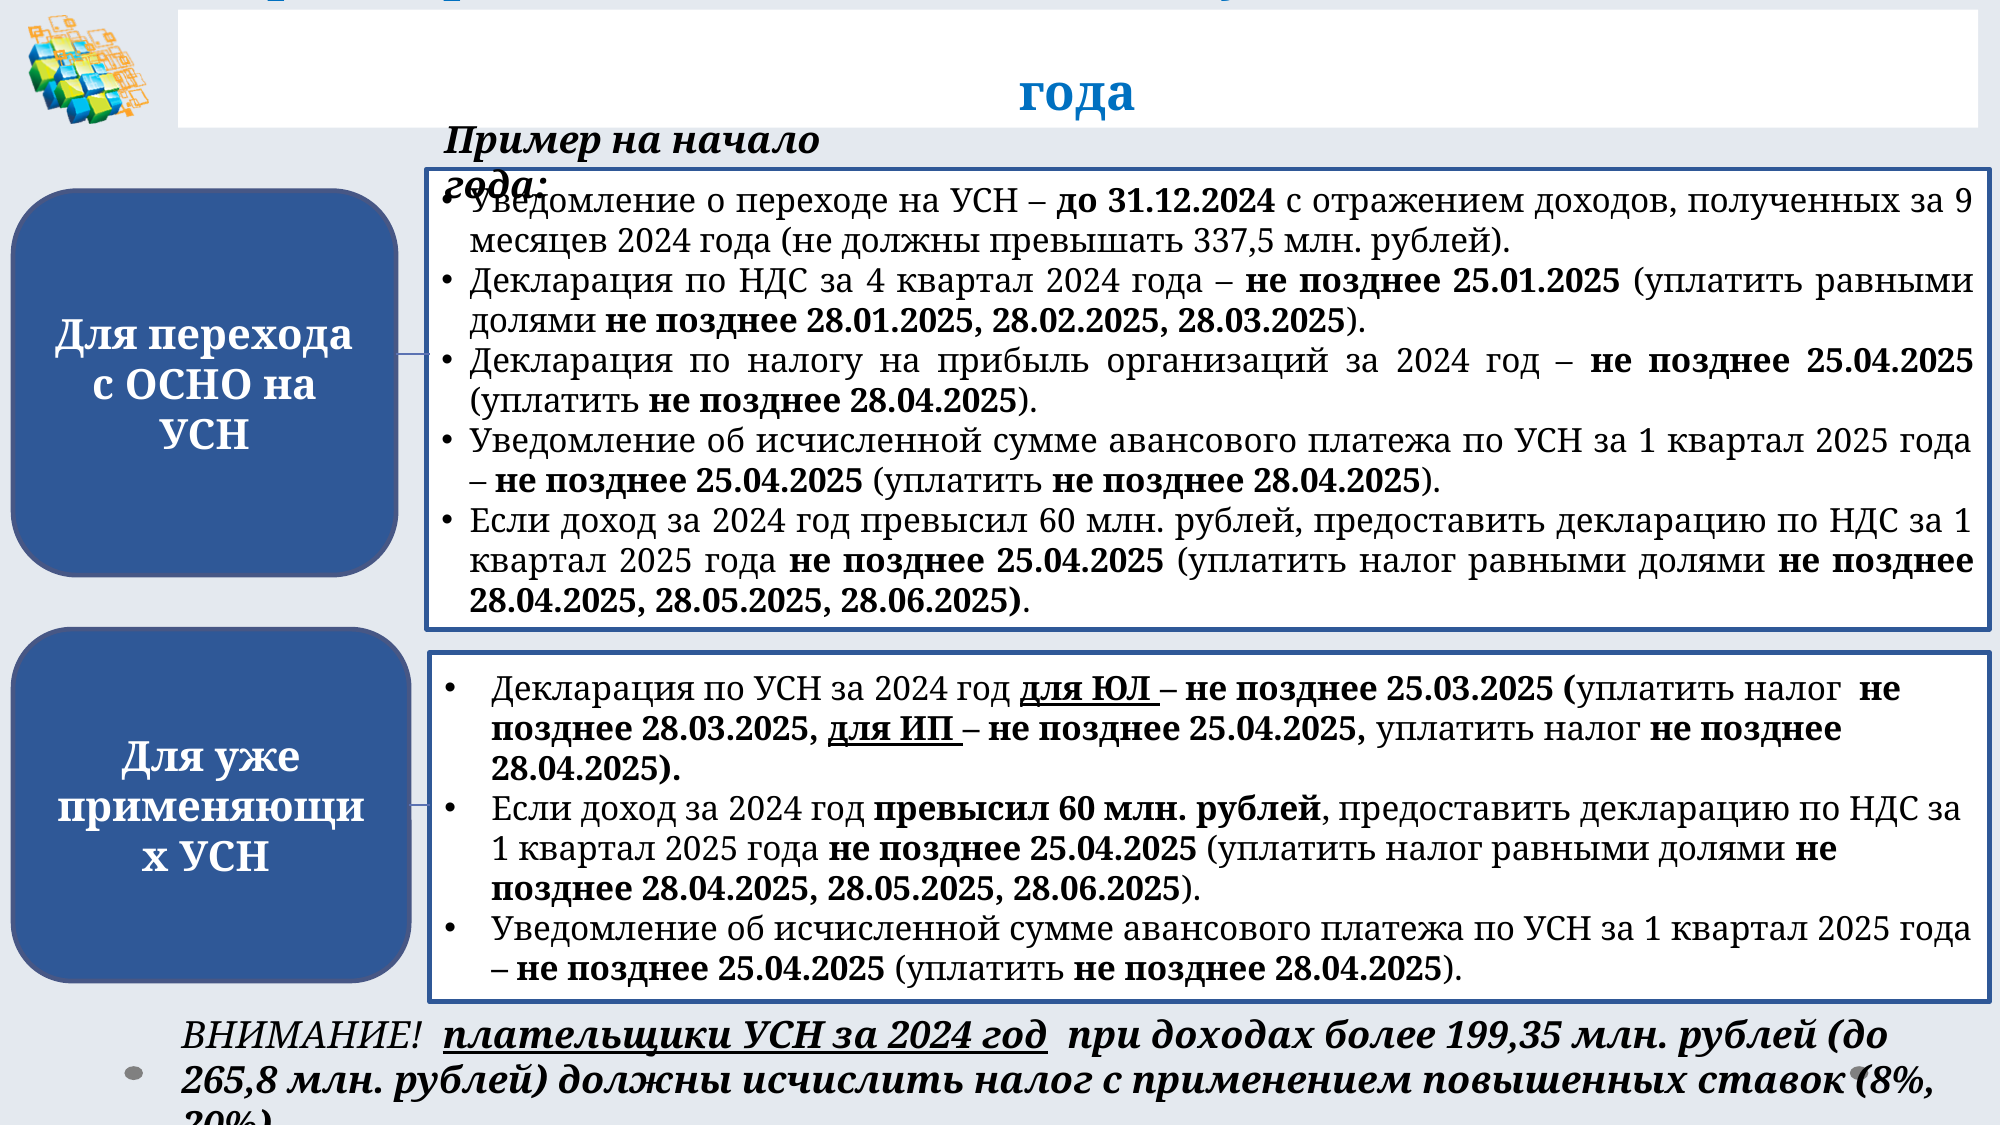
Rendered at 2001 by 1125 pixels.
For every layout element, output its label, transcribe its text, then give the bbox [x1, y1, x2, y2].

text_box Декларация по УСН за 2024 год для ЮЛ – не позднее 25.03.2025 (уплатить налог не позднее 28.03.2025, для ИП – не позднее 25.04.2025, уплатить налог не позднее 28.04.2025). Если доход за 2024 год превысил 60 млн. рублей, предоставить декларацию по НДС за 1 квартал 2025 года не позднее 25.04.2025 (уплатить налог равными долями не позднее 28.04.2025, 28.05.2025, 28.06.2025). Уведомление об исчисленной сумме авансового платежа по УСН за 1 квартал 2025 года – не позднее 25.04.2025 (уплатить не позднее 28.04.2025). [427, 650, 1992, 1004]
text_box Уведомление о переходе на УСН – до 31.12.2024 с отражением доходов, полученных за 9 месяцев 2024 года (не должны превышать 337,5 млн. рублей). Декларация по НДС за 4 квартал 2024 года – не позднее 25.01.2025 (уплатить равными долями не позднее 28.01.2025, 28.02.2025, 28.03.2025). Декларация по налогу на прибыль организаций за 2024 год – не позднее 25.04.2025 (уплатить не позднее 28.04.2025). Уведомление об исчисленной сумме авансового платежа по УСН за 1 квартал 2025 года – не позднее 25.04.2025 (уплатить не позднее 28.04.2025). Если доход за 2024 год превысил 60 млн. рублей, предоставить декларацию по НДС за 1 квартал 2025 года не позднее 25.04.2025 (уплатить налог равными долями не позднее 28.04.2025, 28.05.2025, 28.06.2025). [424, 167, 1992, 632]
text_box ВНИМАНИЕ! плательщики УСН за 2024 год при доходах более 199,35 млн. рублей (до 265,8 млн. рублей) должны исчислить налог с применением повышенных ставок (8%, 20%). [166, 1003, 1990, 1125]
title Сроки предоставления отчетности и уплата для УСН-НДС с 2025 года [178, 9, 1979, 128]
text_box Для перехода с ОСНО на УСН [10, 188, 399, 578]
picture [27, 15, 149, 124]
text_box Для уже применяющих УСН [10, 626, 412, 984]
text_box Пример на начало года: [429, 108, 889, 214]
